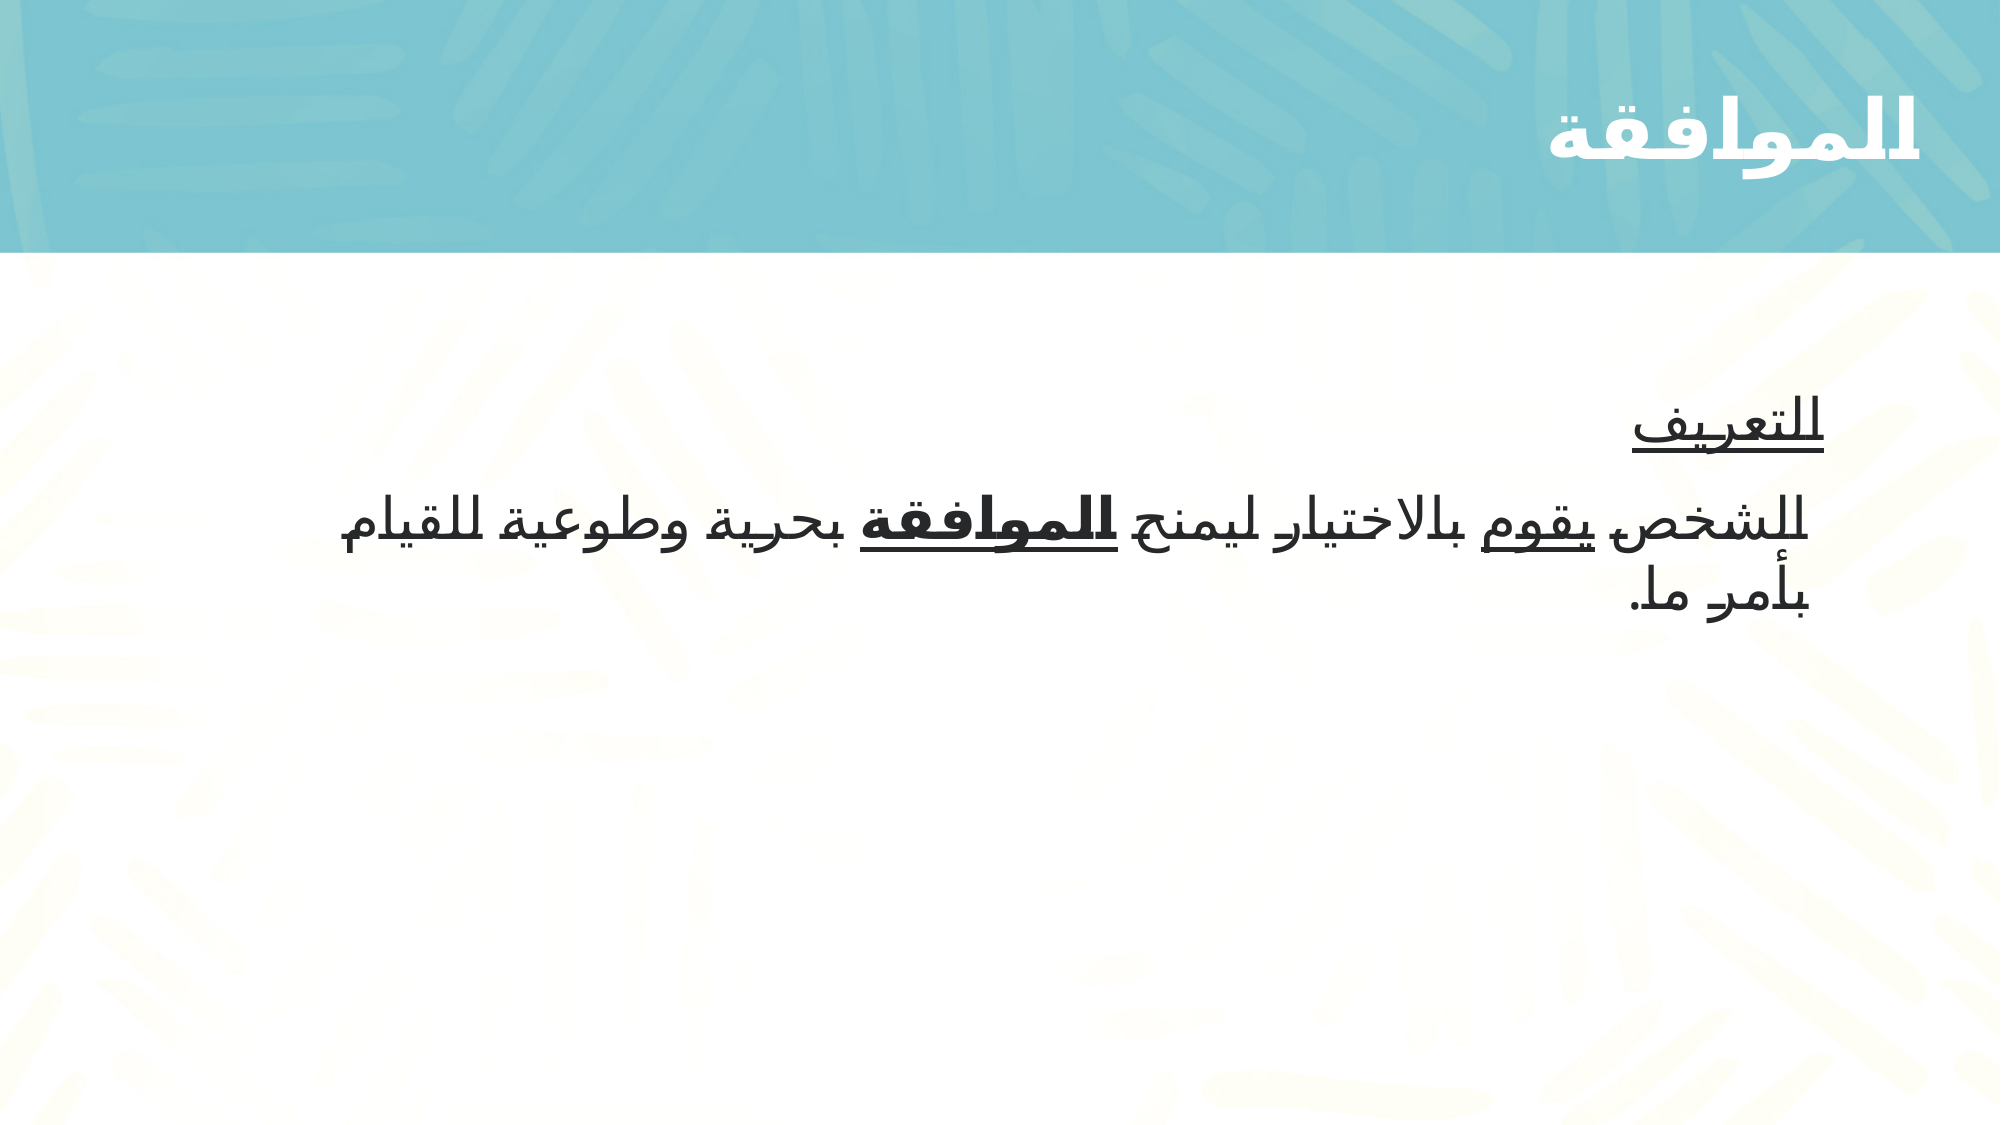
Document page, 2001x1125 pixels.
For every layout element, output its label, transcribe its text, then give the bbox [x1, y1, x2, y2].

picture [0, 0, 2000, 1125]
text_box الموافقة [61, 33, 1938, 220]
text_box التعريف الشخص يقوم بالاختيار ليمنح الموافقة بحرية وطوعية للقيام بأمر ما. [236, 375, 1831, 1035]
